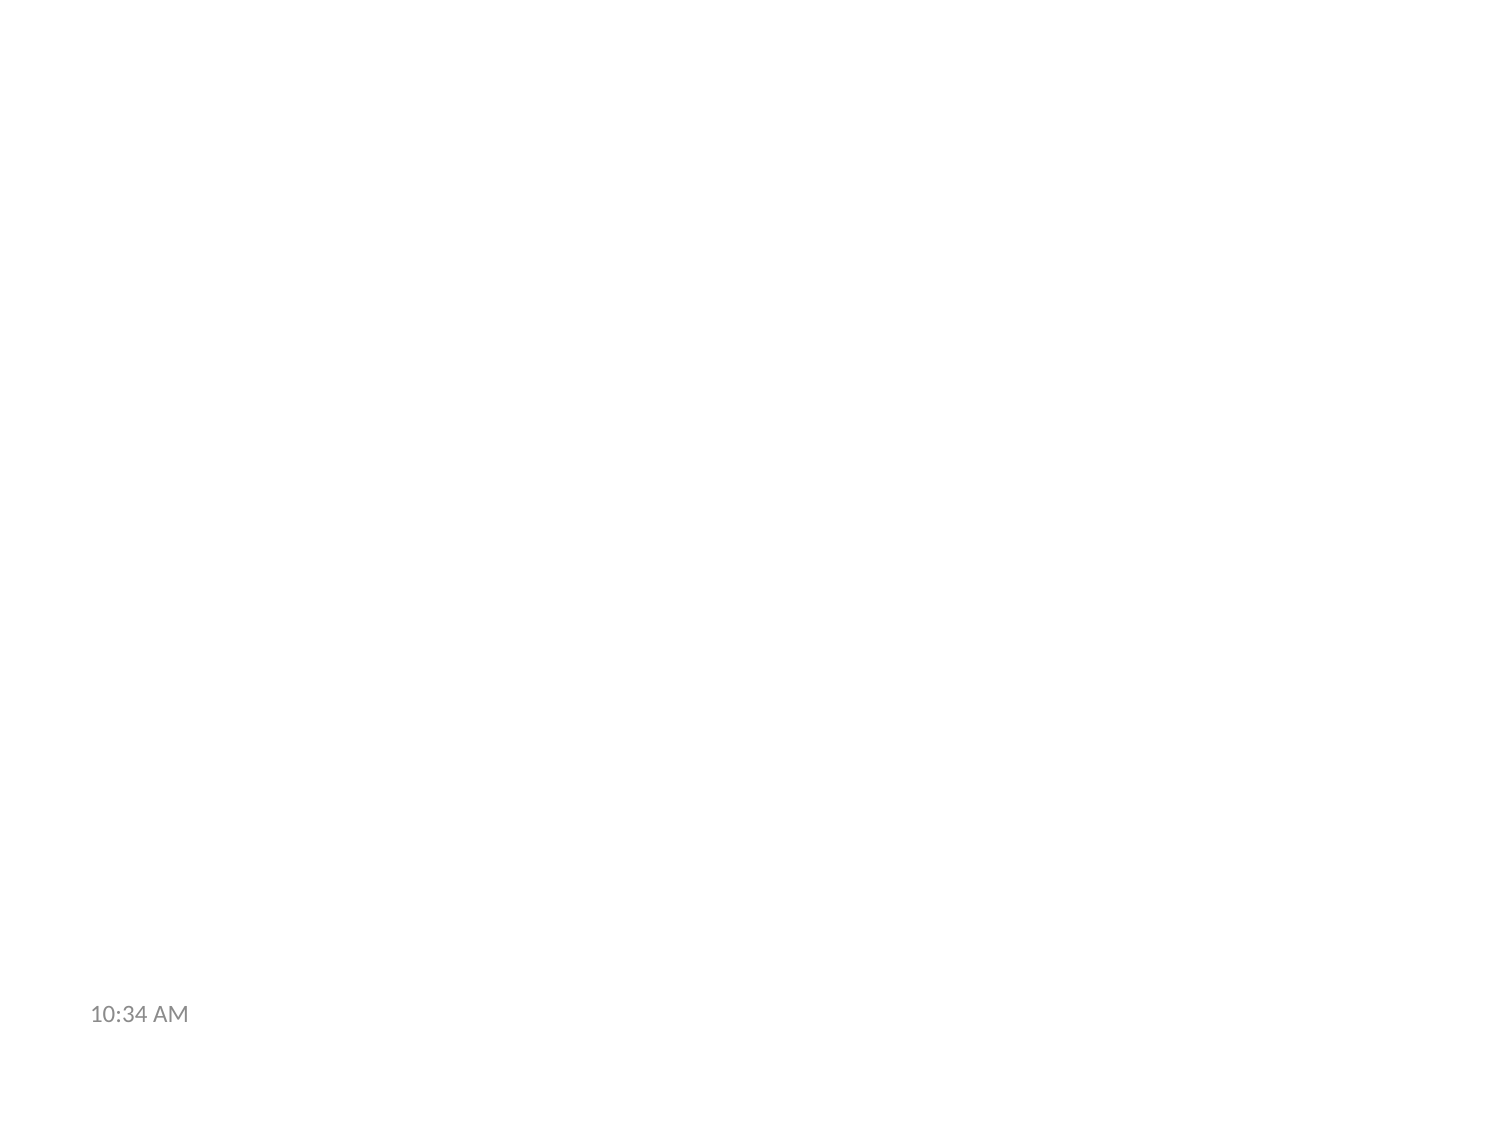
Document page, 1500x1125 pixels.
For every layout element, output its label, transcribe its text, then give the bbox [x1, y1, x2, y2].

text_box 3:35 PM [75, 982, 425, 1043]
